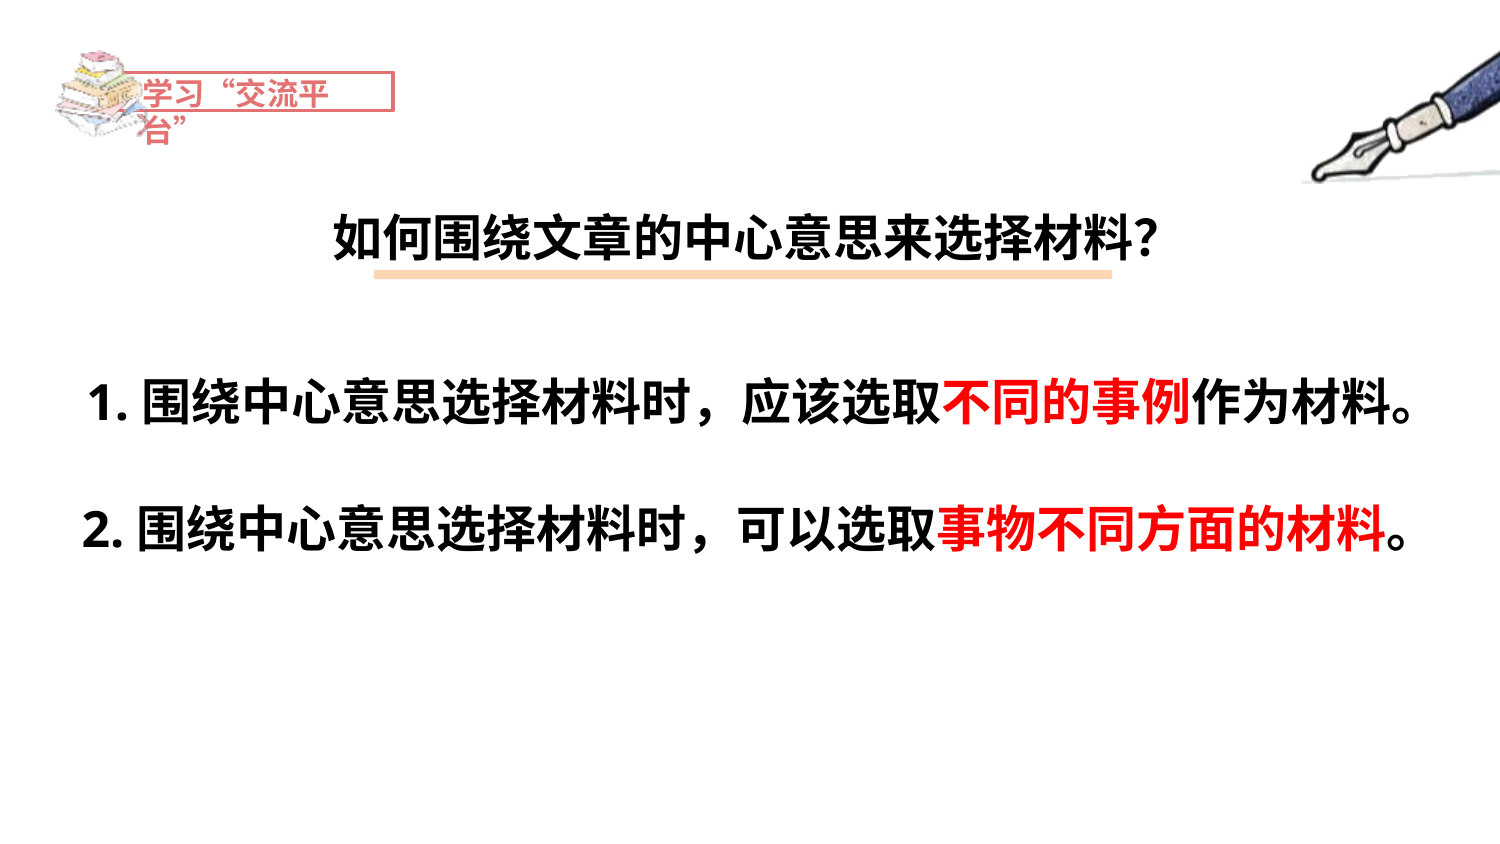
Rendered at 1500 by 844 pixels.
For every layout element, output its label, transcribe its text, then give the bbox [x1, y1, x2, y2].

text_box 1.围绕中心意思选择材料时，应该选取不同的事例作为材料。 [74, 347, 1412, 437]
picture [54, 43, 151, 140]
text_box 学习“交流平台” [130, 68, 394, 155]
text_box 2.围绕中心意思选择材料时，可以选取事物不同方面的材料。 [70, 474, 1466, 564]
picture [1244, 0, 1500, 184]
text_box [317, 192, 1168, 280]
